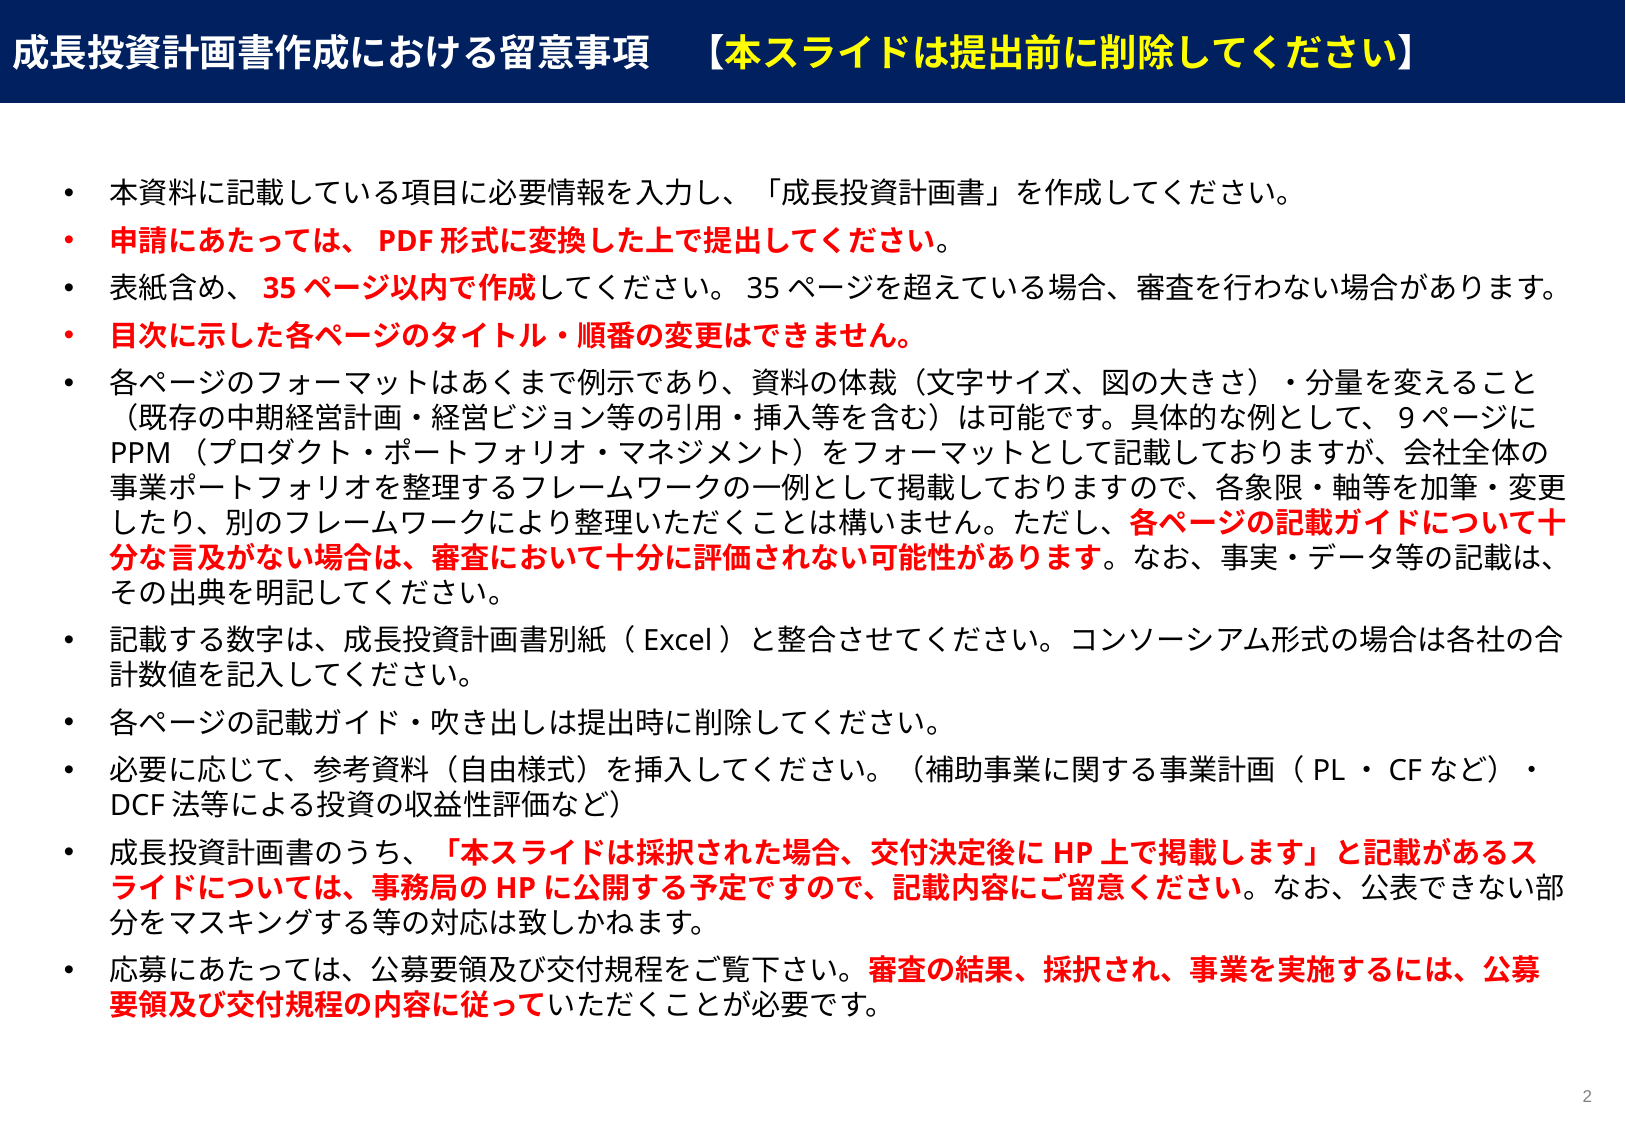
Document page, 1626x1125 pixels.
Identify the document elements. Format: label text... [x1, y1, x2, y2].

text_box 成長投資計画書作成における留意事項 【本スライドは提出前に削除してください】 [0, 0, 1625, 104]
text_box 本資料に記載している項目に必要情報を入力し、「成長投資計画書」を作成してください。 申請にあたっては、PDF形式に変換した上で提出してください。 表紙含め、35ページ以内で作成してください。35ページを超えている場合、審査を行わない場合があります。 目次に示した各ページのタイトル・順番の変更はできません。 各ページのフォーマットはあくまで例示であり、資料の体裁（文字サイズ、図の大きさ）・分量を変えること（既存の中期経営計画・経営ビジョン等の引用・挿入等を含む）は可能です。具体的な例として、9ページにPPM（プロダクト・ポートフォリオ・マネジメント）をフォーマットとして記載しておりますが、会社全体の事業ポートフォリオを整理するフレームワークの一例として掲載しておりますので、各象限・軸等を加筆・変更したり、別のフレームワークにより整理いただくことは構いません。ただし、各ページの記載ガイドについて十分な言及がない場合は、審査において十分に評価されない可能性があります。なお、事実・データ等の記載は、その出典を明記してください。 記載する数字は、成長投資計画書別紙（Excel）と整合させてください。コンソーシアム形式の場合は各社の合計数値を記入してください。 各ページの記載ガイド・吹き出しは提出時に削除してください。 必要に応じて、参考資料（自由様式）を挿入してください。（補助事業に関する事業計画（PL・CFなど）・DCF法等による投資の収益性評価など） 成長投資計画書のうち、「本スライドは採択された場合、交付決定後にHP上で掲載します」と記載があるスライドについては、事務局のHPに公開する予定ですので、記載内容にご留意ください。なお、公表できない部分をマスキングする等の対応は致しかねます。 応募にあたっては、公募要領及び交付規程をご覧下さい。審査の結果、採択され、事業を実施するには、公募要領及び交付規程の内容に従っていただくことが必要です。 [49, 167, 1583, 1094]
